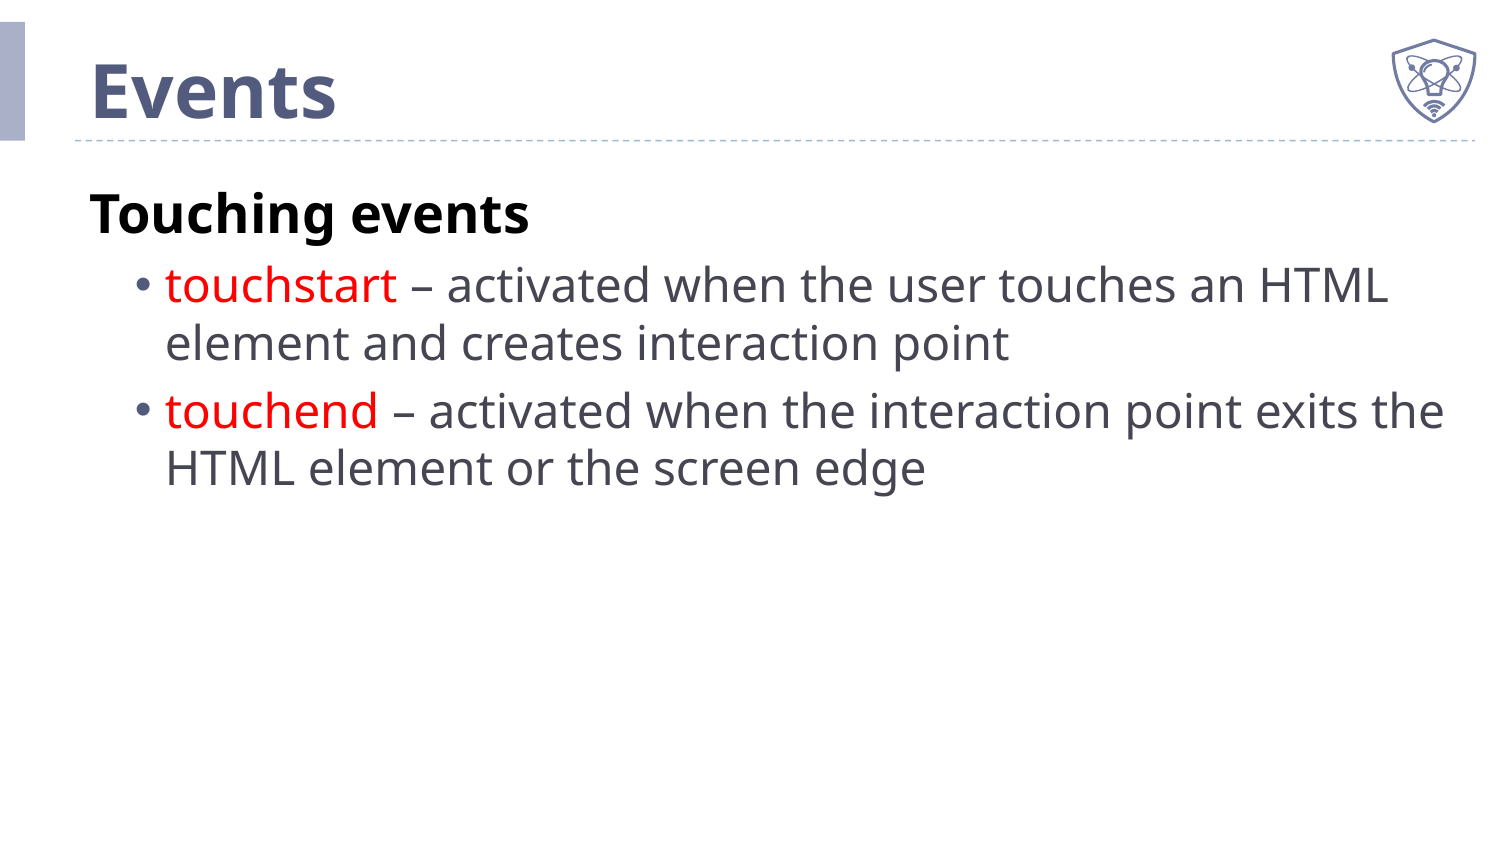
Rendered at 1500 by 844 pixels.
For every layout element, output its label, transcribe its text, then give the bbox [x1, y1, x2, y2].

list Touching events touchstart – activated when the user touches an HTML element and creates interaction point touchend – activated when the interaction point exits the HTML element or the screen edge [75, 171, 1475, 835]
title Events [75, 18, 1475, 141]
